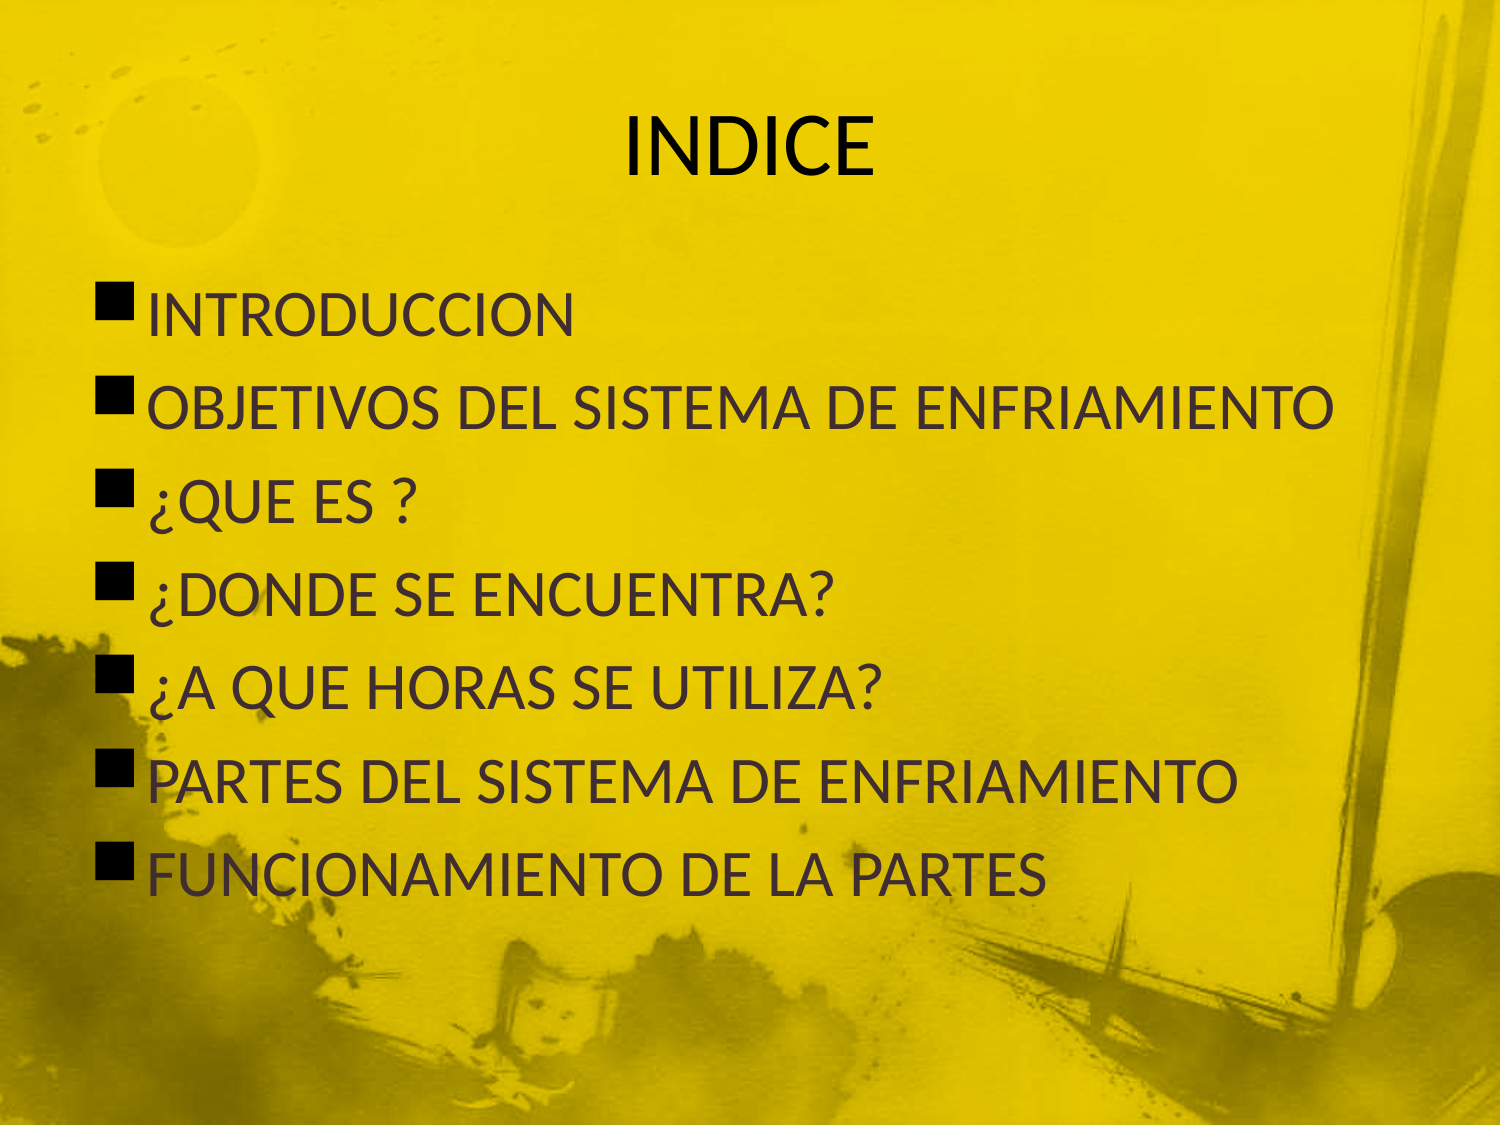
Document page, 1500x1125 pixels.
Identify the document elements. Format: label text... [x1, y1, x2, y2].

title INDICE [75, 45, 1425, 233]
list INTRODUCCION OBJETIVOS DEL SISTEMA DE ENFRIAMIENTO ¿QUE ES ? ¿DONDE SE ENCUENTRA? ¿A QUE HORAS SE UTILIZA? PARTES DEL SISTEMA DE ENFRIAMIENTO FUNCIONAMIENTO DE LA PARTES [75, 262, 1425, 1005]
